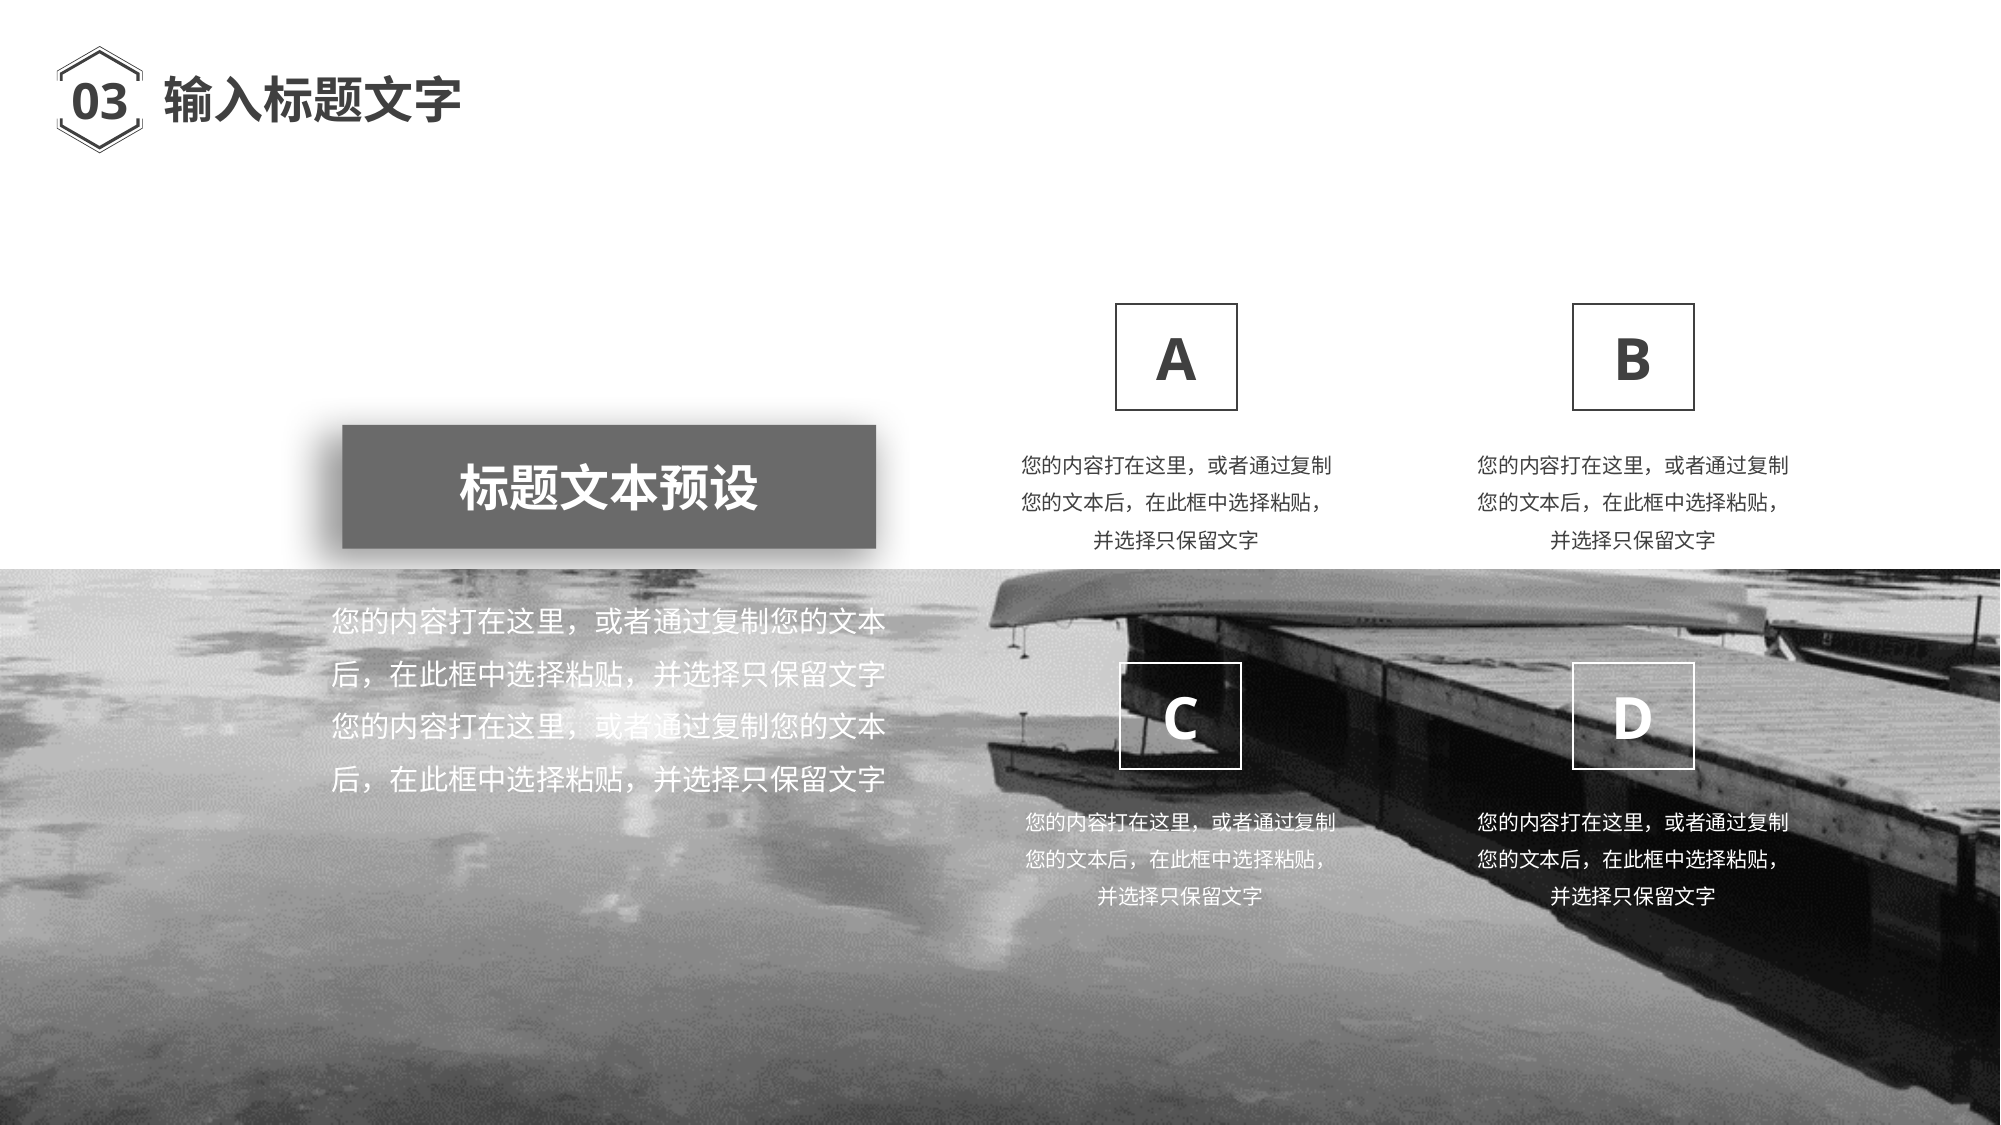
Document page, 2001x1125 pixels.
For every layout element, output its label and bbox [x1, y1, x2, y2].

text_box [56, 45, 143, 154]
picture [0, 0, 2000, 1125]
